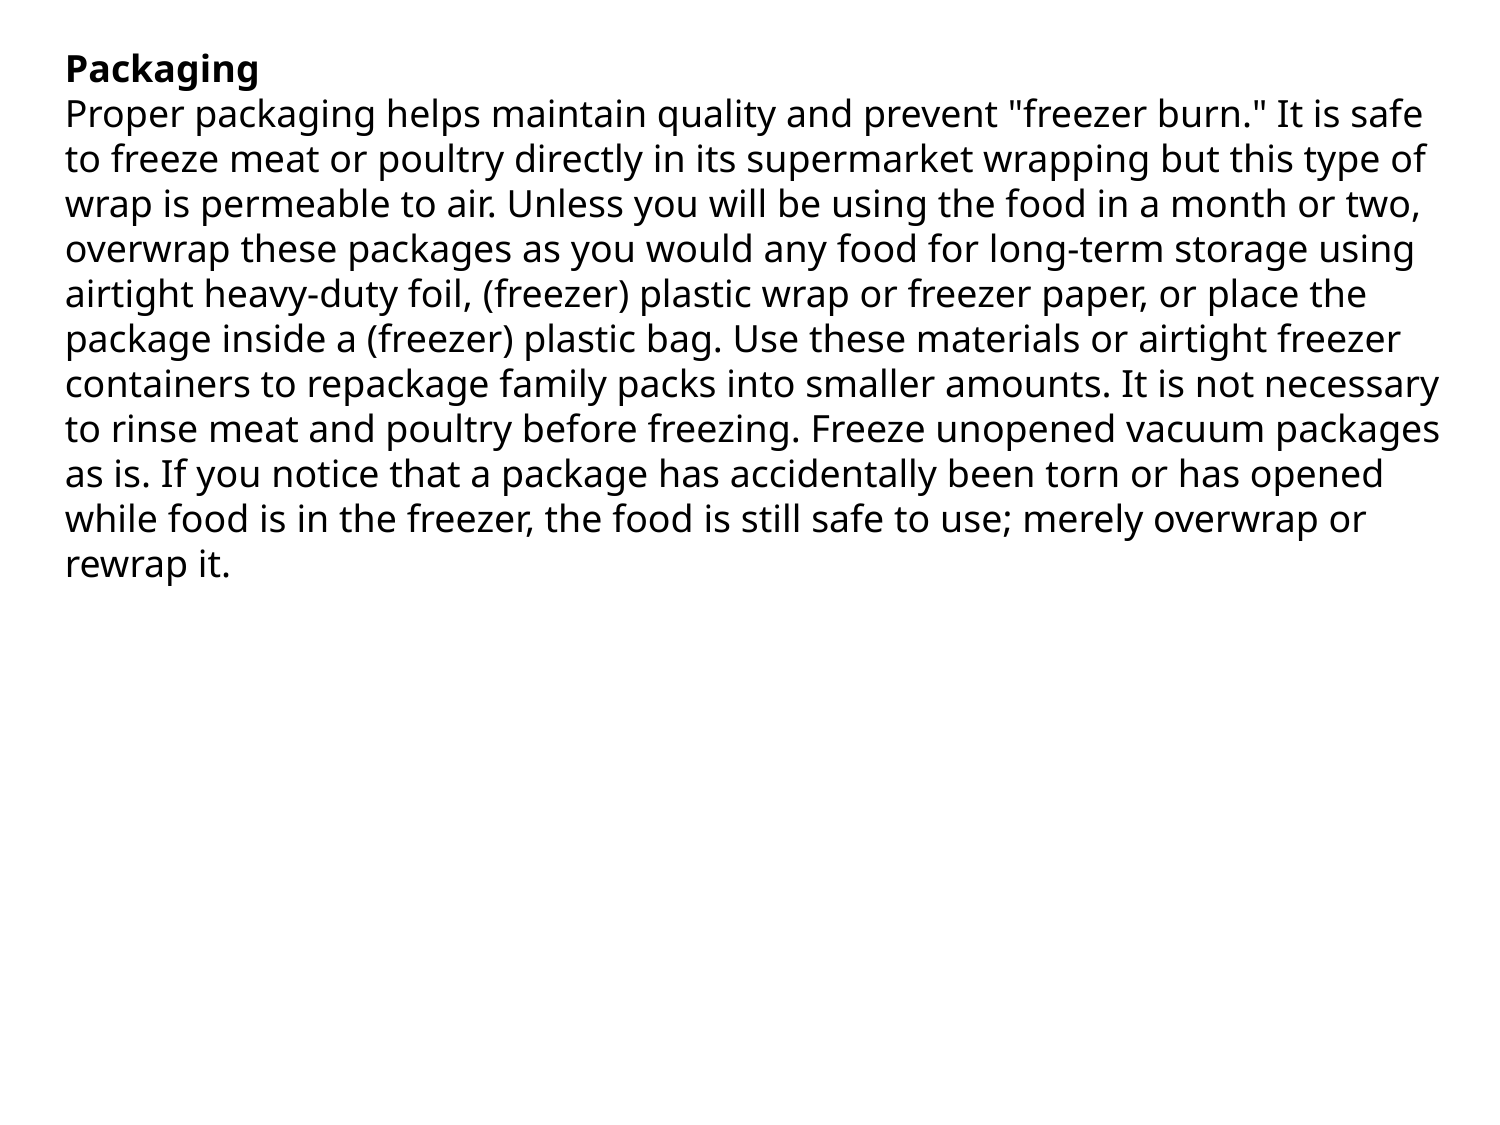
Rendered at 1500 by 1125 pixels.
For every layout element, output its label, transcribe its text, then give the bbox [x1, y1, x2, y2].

text_box Packaging Proper packaging helps maintain quality and prevent "freezer burn." It is safe to freeze meat or poultry directly in its supermarket wrapping but this type of wrap is permeable to air. Unless you will be using the food in a month or two, overwrap these packages as you would any food for long-term storage using airtight heavy-duty foil, (freezer) plastic wrap or freezer paper, or place the package inside a (freezer) plastic bag. Use these materials or airtight freezer containers to repackage family packs into smaller amounts. It is not necessary to rinse meat and poultry before freezing. Freeze unopened vacuum packages as is. If you notice that a package has accidentally been torn or has opened while food is in the freezer, the food is still safe to use; merely overwrap or rewrap it. [49, 37, 1475, 638]
